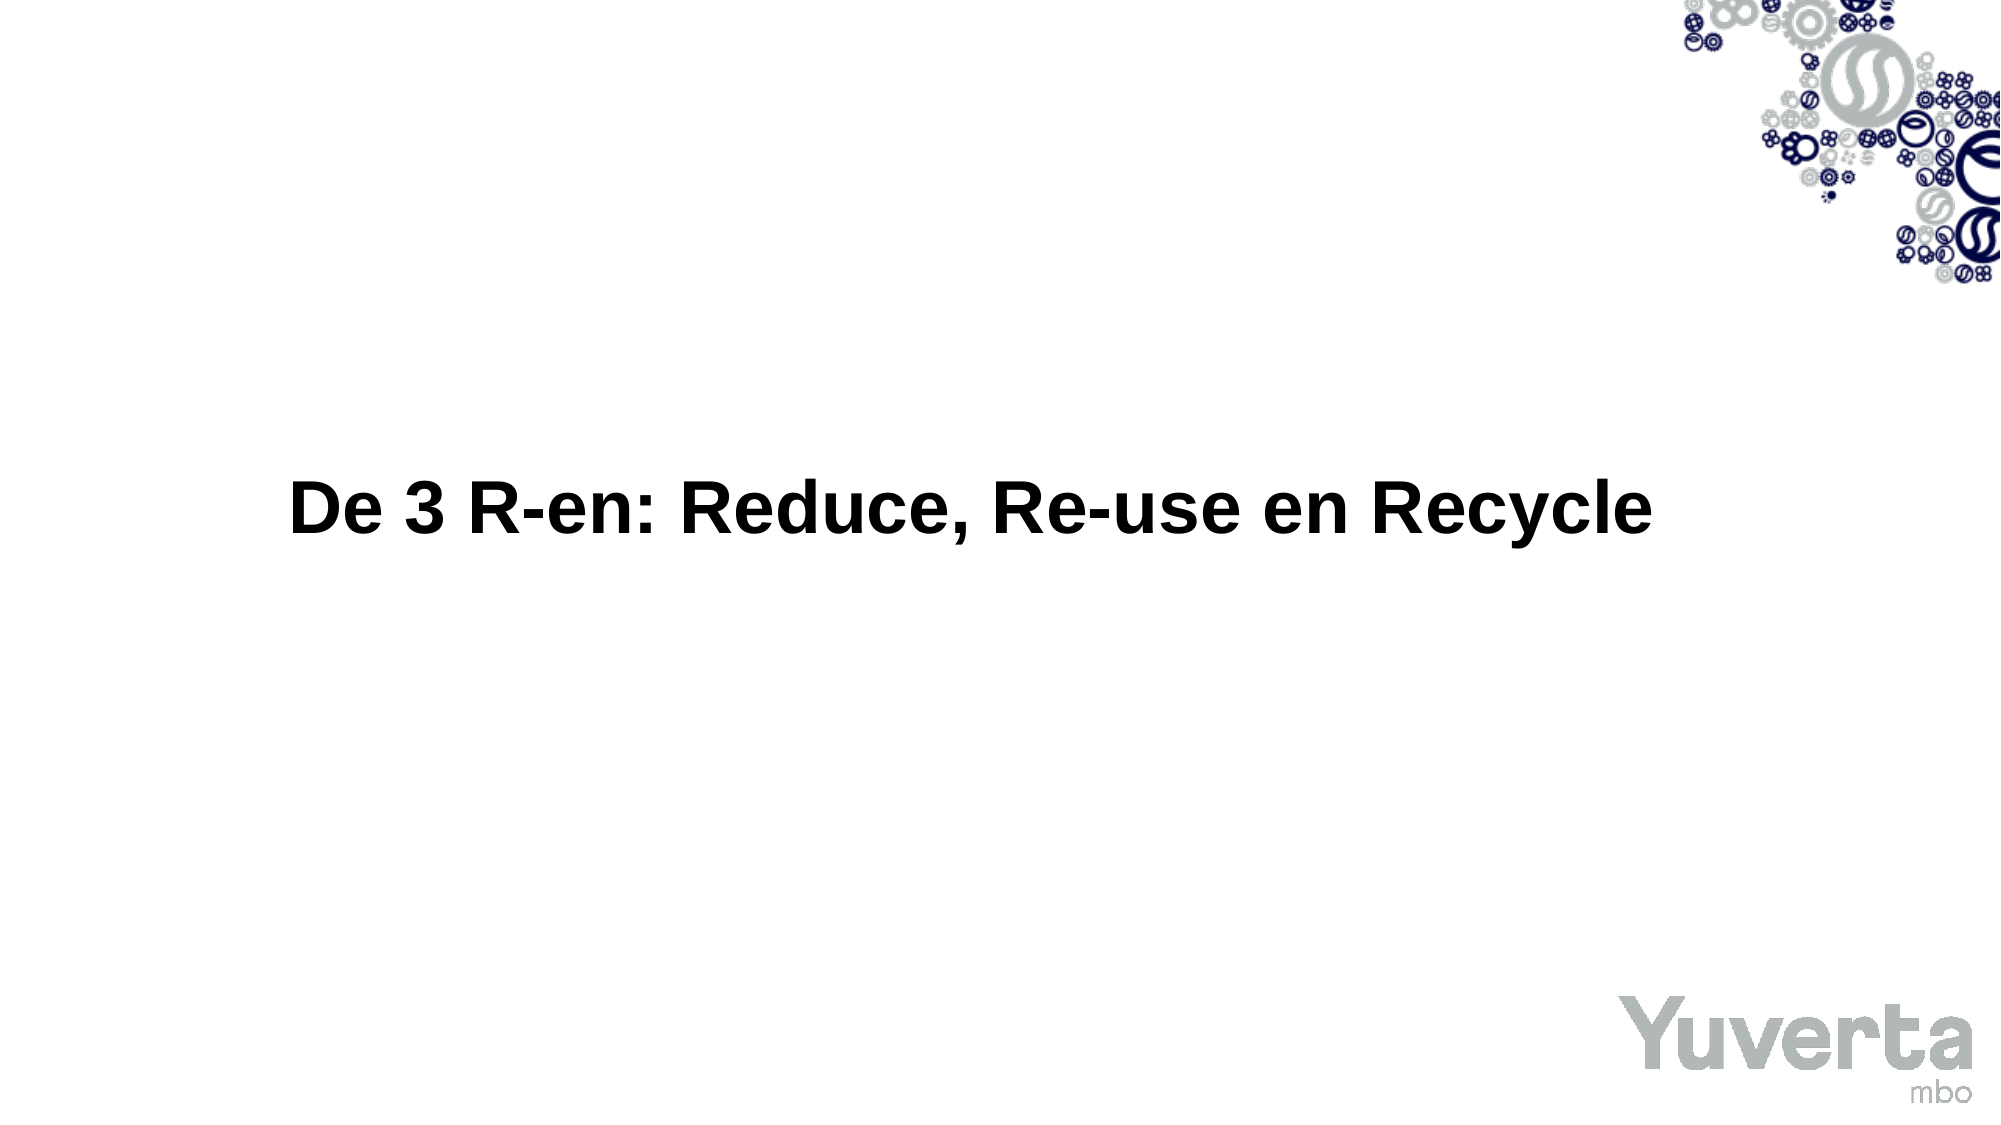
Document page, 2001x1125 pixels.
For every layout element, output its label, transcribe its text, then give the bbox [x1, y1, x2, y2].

picture [0, 0, 2000, 1125]
title De 3 R-en: Reduce, Re-use en Recycle [273, 456, 1727, 563]
